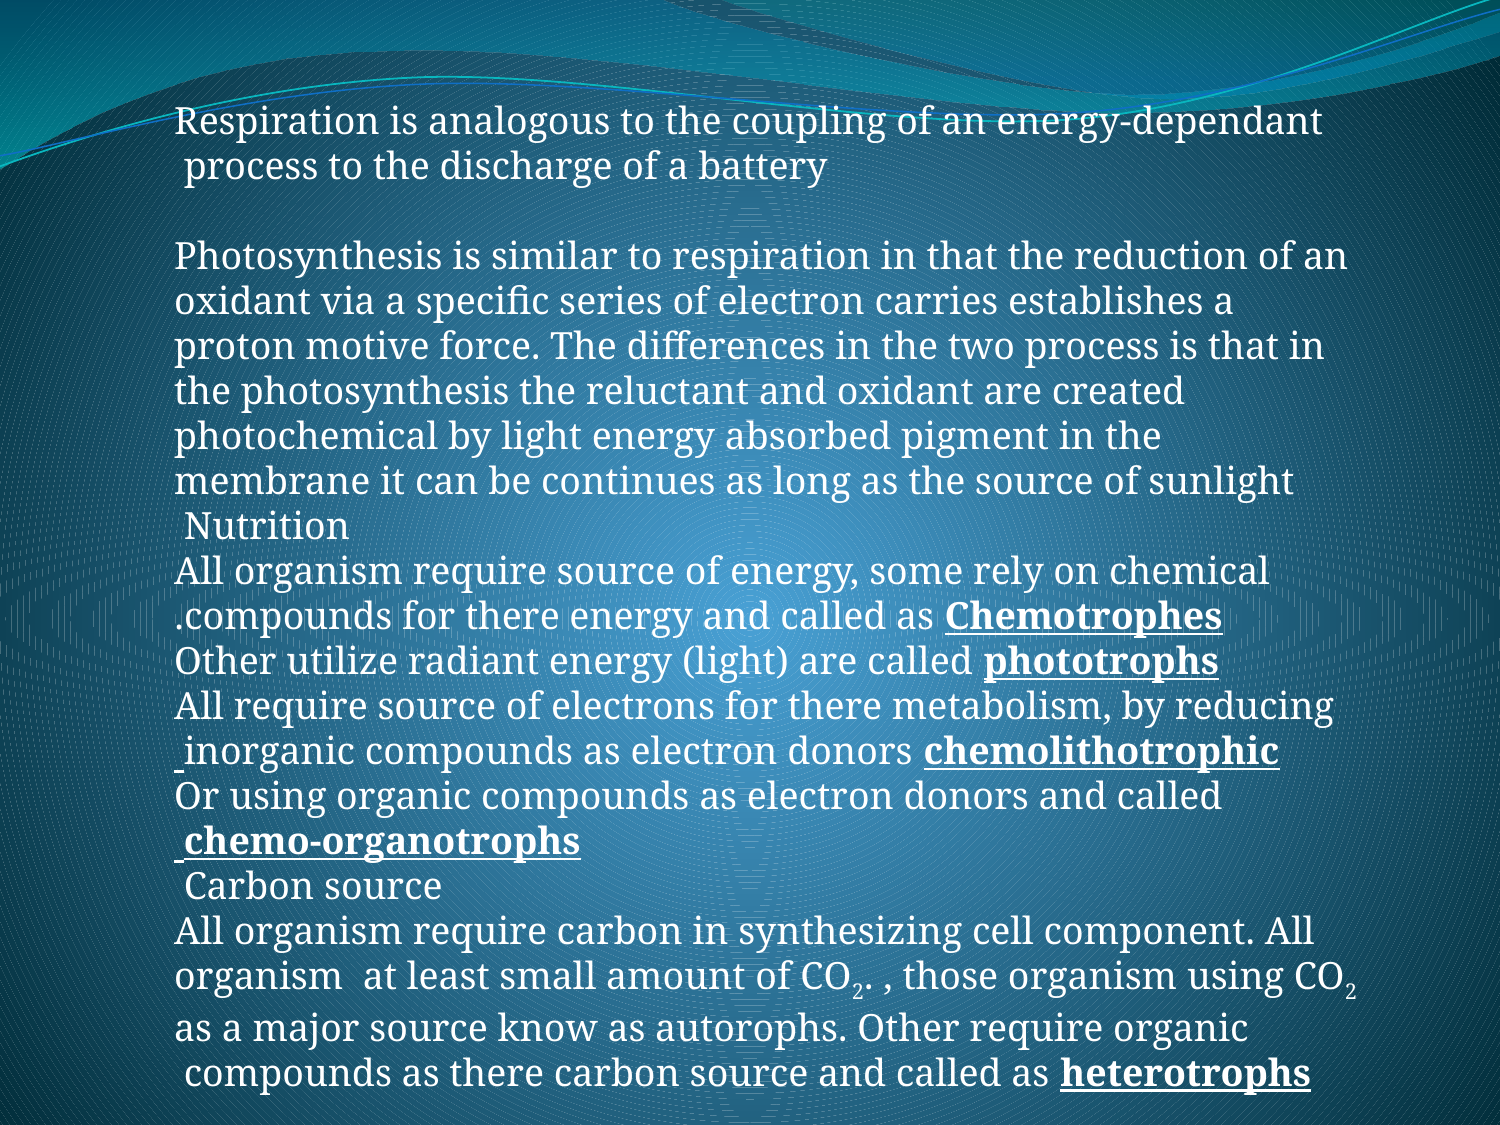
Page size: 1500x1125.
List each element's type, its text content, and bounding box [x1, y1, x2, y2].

text_box Respiration is analogous to the coupling of an energy-dependant process to the discharge of a battery Photosynthesis is similar to respiration in that the reduction of an oxidant via a specific series of electron carries establishes a proton motive force. The differences in the two process is that in the photosynthesis the reluctant and oxidant are created photochemical by light energy absorbed pigment in the membrane it can be continues as long as the source of sunlight Nutrition All organism require source of energy, some rely on chemical compounds for there energy and called as Chemotrophes. Other utilize radiant energy (light) are called phototrophs All require source of electrons for there metabolism, by reducing inorganic compounds as electron donors chemolithotrophic Or using organic compounds as electron donors and called chemo-organotrophs Carbon source All organism require carbon in synthesizing cell component. All organism at least small amount of CO2. , those organism using CO2 as a major source know as autorophs. Other require organic compounds as there carbon source and called as heterotrophs [159, 89, 1376, 1125]
